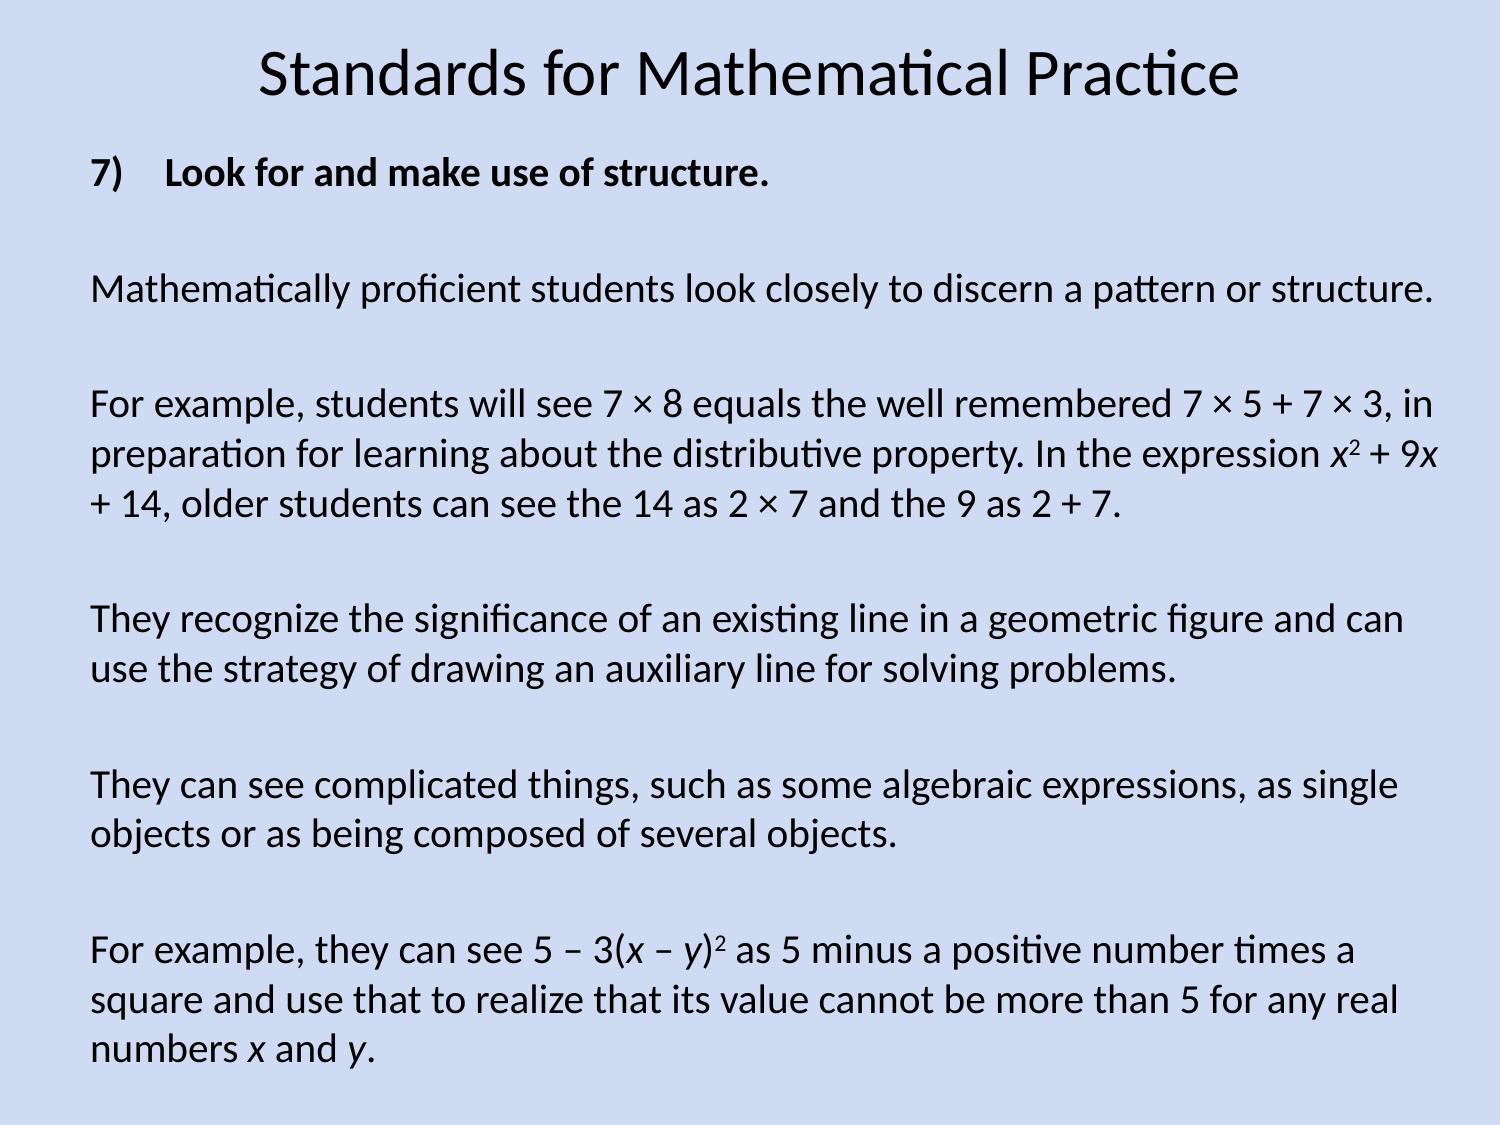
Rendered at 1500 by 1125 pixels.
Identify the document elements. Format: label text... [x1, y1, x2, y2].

list Look for and make use of structure. Mathematically proficient students look closely to discern a pattern or structure. For example, students will see 7 × 8 equals the well remembered 7 × 5 + 7 × 3, in preparation for learning about the distributive property. In the expression x2 + 9x + 14, older students can see the 14 as 2 × 7 and the 9 as 2 + 7. They recognize the significance of an existing line in a geometric figure and can use the strategy of drawing an auxiliary line for solving problems. They can see complicated things, such as some algebraic expressions, as single objects or as being composed of several objects. For example, they can see 5 – 3(x – y)2 as 5 minus a positive number times a square and use that to realize that its value cannot be more than 5 for any real numbers x and y. [75, 137, 1475, 1100]
title Standards for Mathematical Practice [75, 0, 1425, 137]
